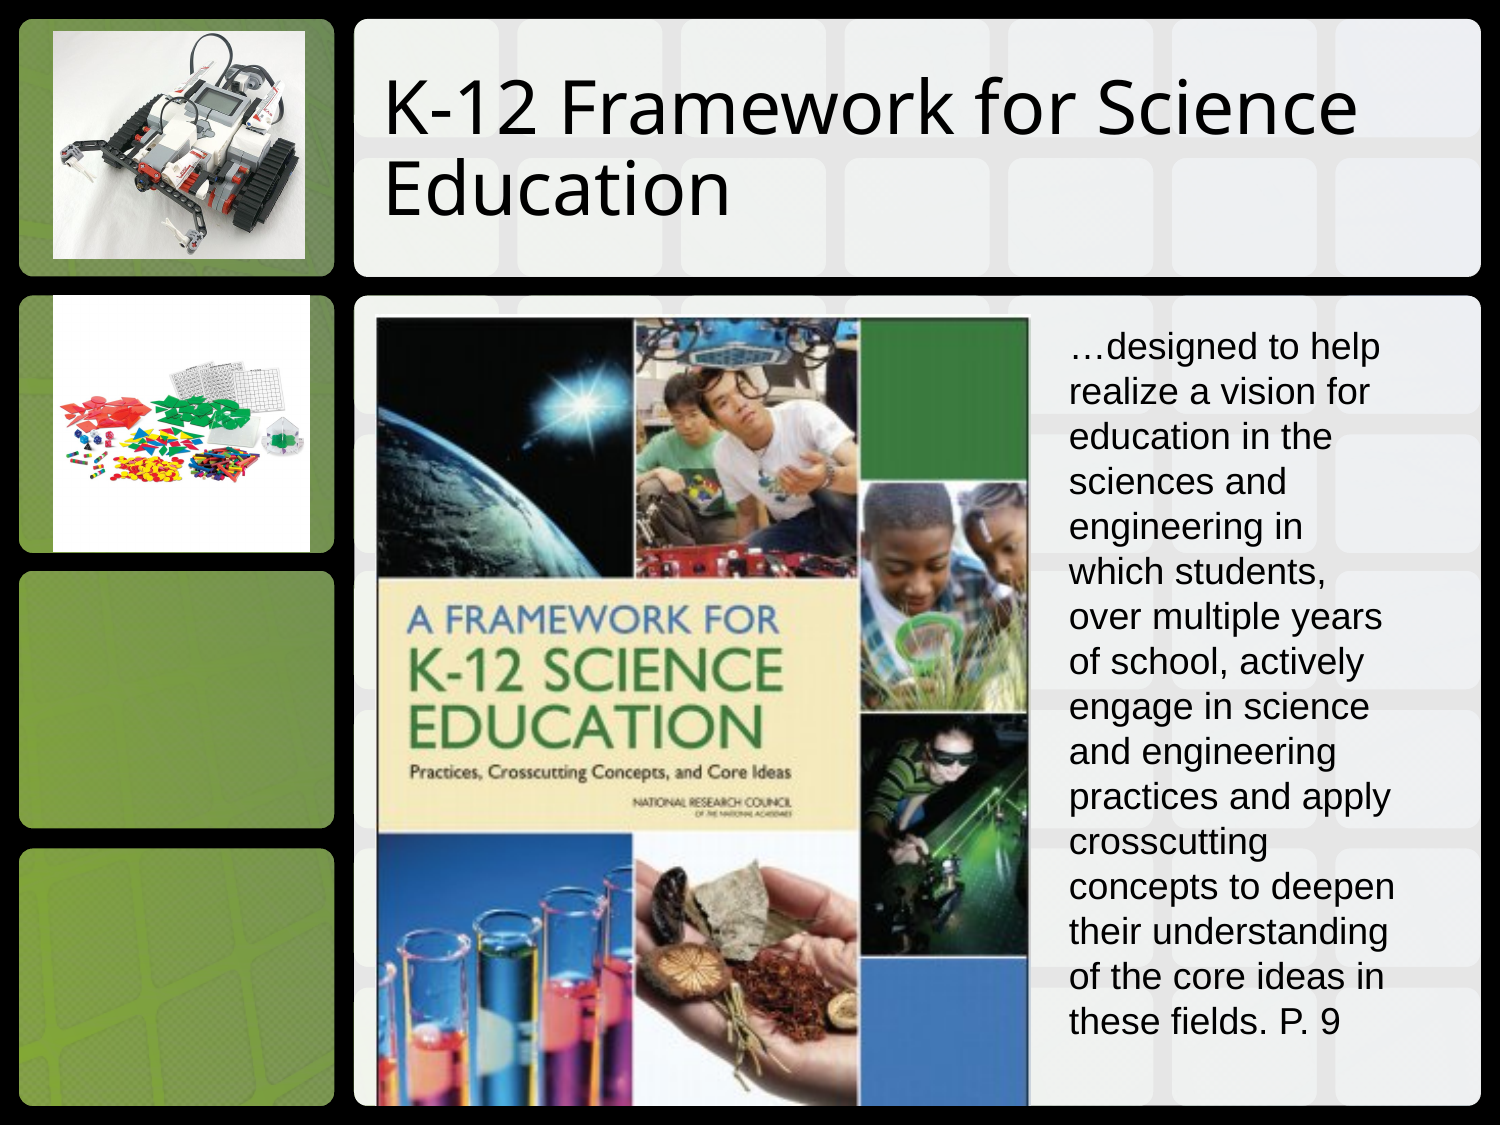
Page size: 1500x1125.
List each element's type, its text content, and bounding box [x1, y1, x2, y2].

picture [19, 571, 152, 828]
text_box …designed to help realize a vision for education in the sciences and engineering in which students, over multiple years of school, actively engage in science and engineering practices and apply crosscutting concepts to deepen their understanding of the core ideas in these fields. P. 9 [1254, 314, 1421, 1050]
title K-12 Framework for Science Education [367, 24, 1468, 277]
picture [19, 295, 334, 553]
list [152, 314, 1254, 1106]
picture [19, 849, 152, 1106]
picture [19, 19, 334, 276]
